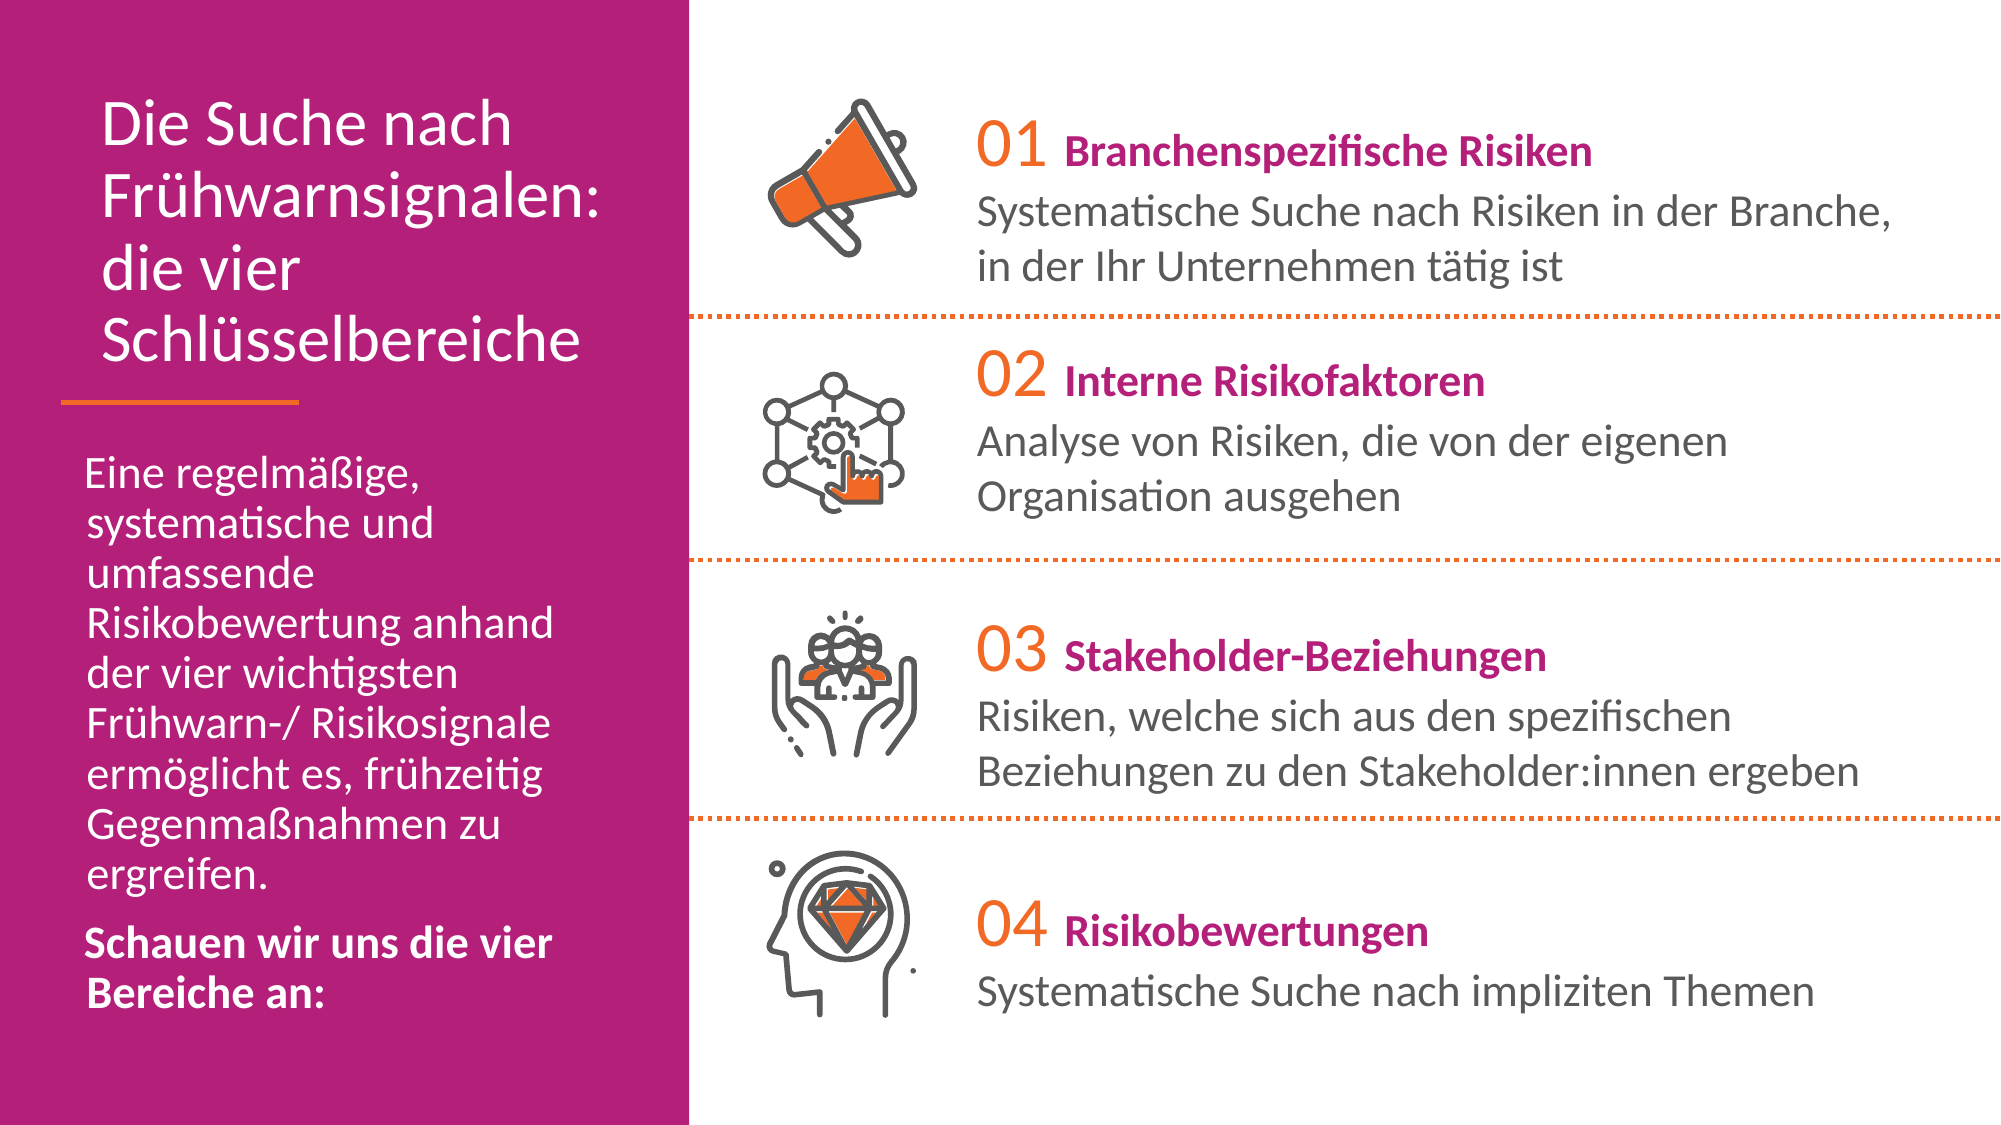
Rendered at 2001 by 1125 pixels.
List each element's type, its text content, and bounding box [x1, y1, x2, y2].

text_box 01 Branchenspezifische Risiken Systematische Suche nach Risiken in der Branche, in der Ihr Unternehmen tätig ist 02 Interne Risikofaktoren Analyse von Risiken, die von der eigenen Organisation ausgehen 03 Stakeholder-Beziehungen Risiken, welche sich aus den spezifischen Beziehungen zu den Stakeholder:innen ergeben 04 Risikobewertungen Systematische Suche nach impliziten Themen [962, 561, 1942, 818]
list Eine regelmäßige, systematische und umfassende Risikobewertung anhand der vier wichtigsten Frühwarn-/ Risikosignale ermöglicht es, frühzeitig Gegenmaßnahmen zu ergreifen. Schauen wir uns die vier Bereiche an: [68, 440, 602, 1039]
text_box 01 Branchenspezifische Risiken Systematische Suche nach Risiken in der Branche, in der Ihr Unternehmen tätig ist 02 Interne Risikofaktoren Analyse von Risiken, die von der eigenen Organisation ausgehen 03 Stakeholder-Beziehungen Risiken, welche sich aus den spezifischen Beziehungen zu den Stakeholder:innen ergeben 04 Risikobewertungen Systematische Suche nach impliziten Themen [962, 88, 1942, 316]
text_box 01 Branchenspezifische Risiken Systematische Suche nach Risiken in der Branche, in der Ihr Unternehmen tätig ist 02 Interne Risikofaktoren Analyse von Risiken, die von der eigenen Organisation ausgehen 03 Stakeholder-Beziehungen Risiken, welche sich aus den spezifischen Beziehungen zu den Stakeholder:innen ergeben 04 Risikobewertungen Systematische Suche nach impliziten Themen [962, 317, 1942, 559]
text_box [762, 371, 905, 514]
text_box 01 Branchenspezifische Risiken Systematische Suche nach Risiken in der Branche, in der Ihr Unternehmen tätig ist 02 Interne Risikofaktoren Analyse von Risiken, die von der eigenen Organisation ausgehen 03 Stakeholder-Beziehungen Risiken, welche sich aus den spezifischen Beziehungen zu den Stakeholder:innen ergeben 04 Risikobewertungen Systematische Suche nach impliziten Themen [962, 819, 1942, 1125]
list Die Suche nach Frühwarnsignalen: die vier Schlüsselbereiche [86, 80, 649, 389]
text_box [767, 98, 918, 258]
text_box [0, 0, 690, 1125]
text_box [771, 610, 918, 758]
text_box [61, 400, 299, 405]
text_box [766, 850, 917, 1018]
